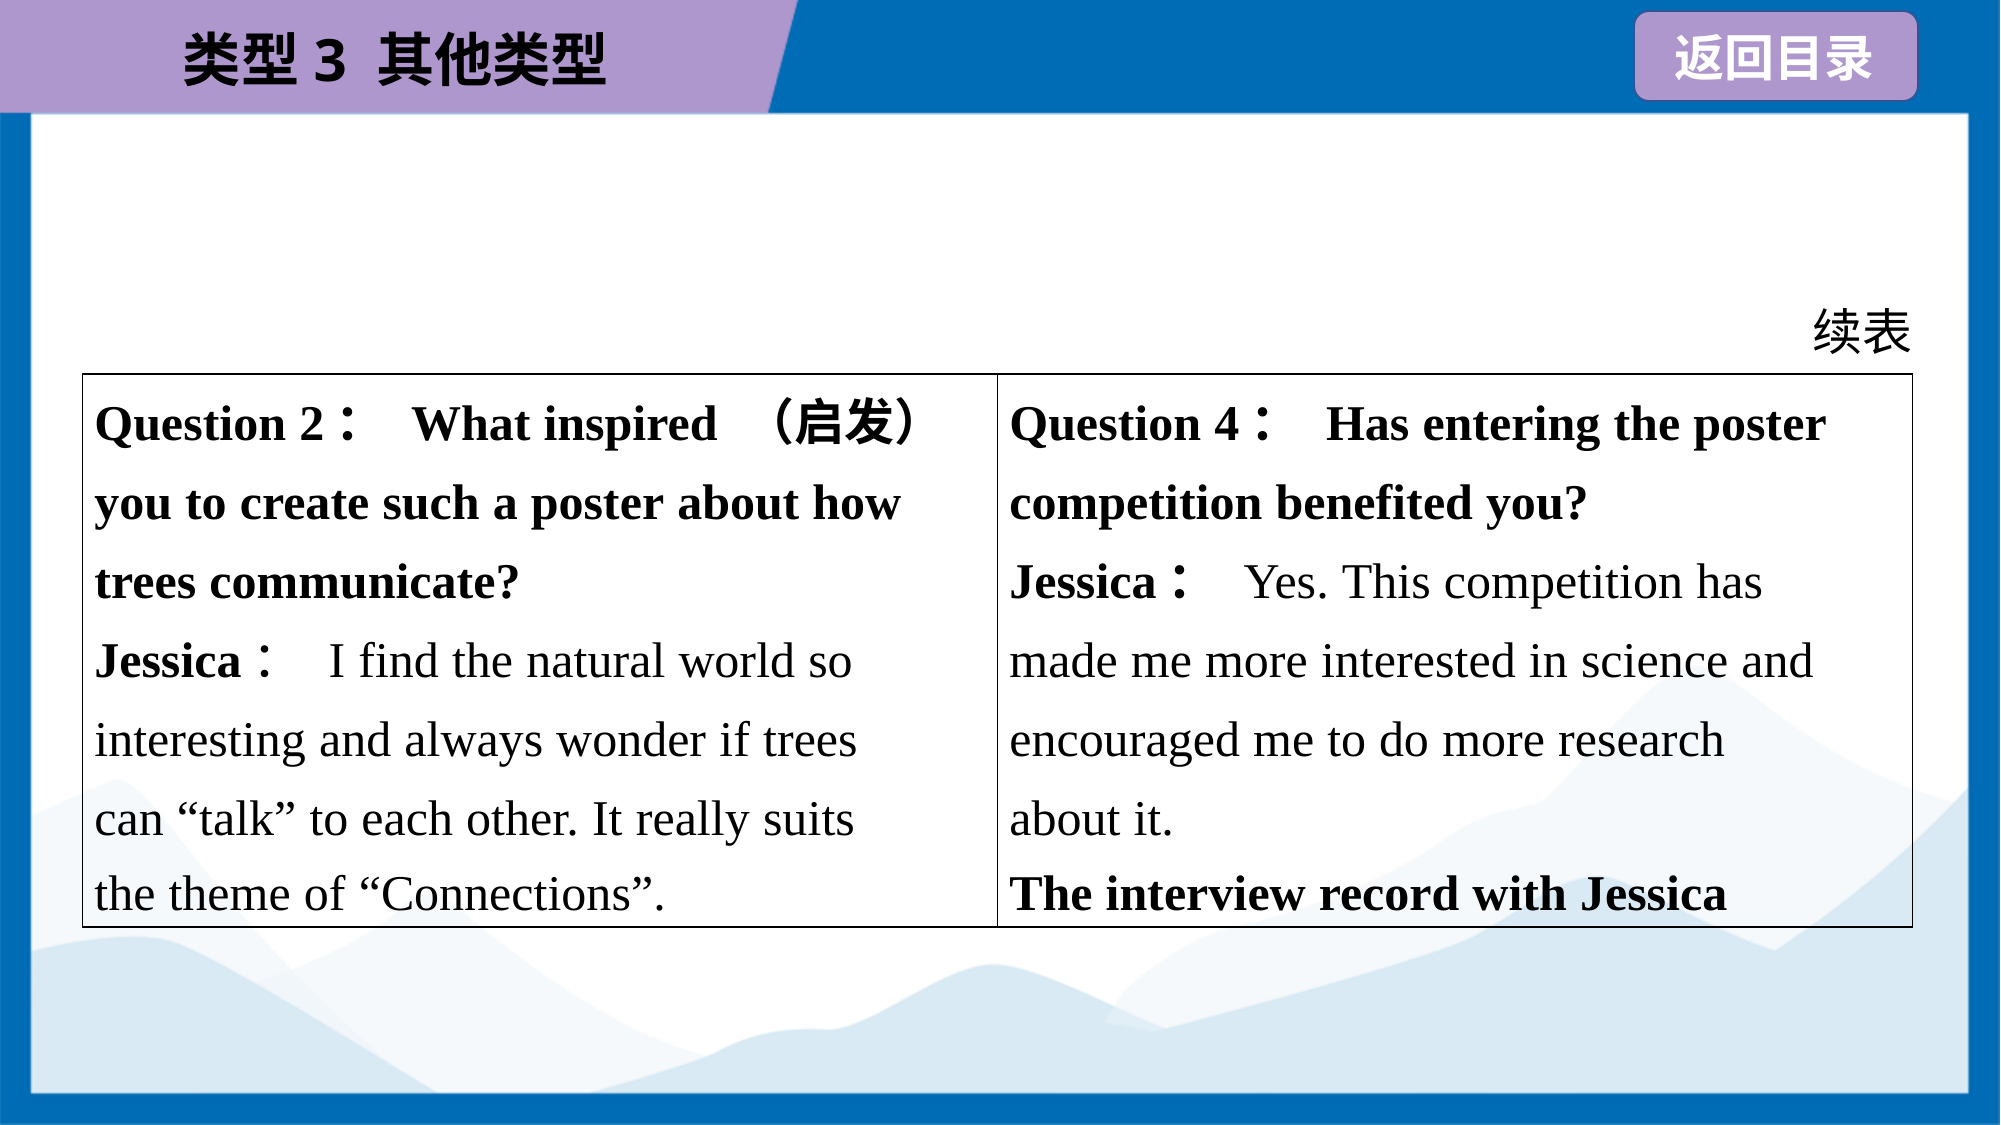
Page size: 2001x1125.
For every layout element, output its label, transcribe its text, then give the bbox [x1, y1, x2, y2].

table_header Question 2： What inspired （启发） you to create such a poster about how trees communicate? Jessica： I find the natural world so interesting and always wonder if trees can “talk” to each other. It really suits the theme of “Connections”. [83, 375, 997, 926]
table_header Question 4： Has entering the poster competition benefited you? Jessica： Yes. This competition has made me more interested in science and encouraged me to do more research about it. The interview record with Jessica [998, 375, 1912, 926]
text_box 续表 [1811, 272, 1913, 361]
picture [0, 0, 2000, 1125]
